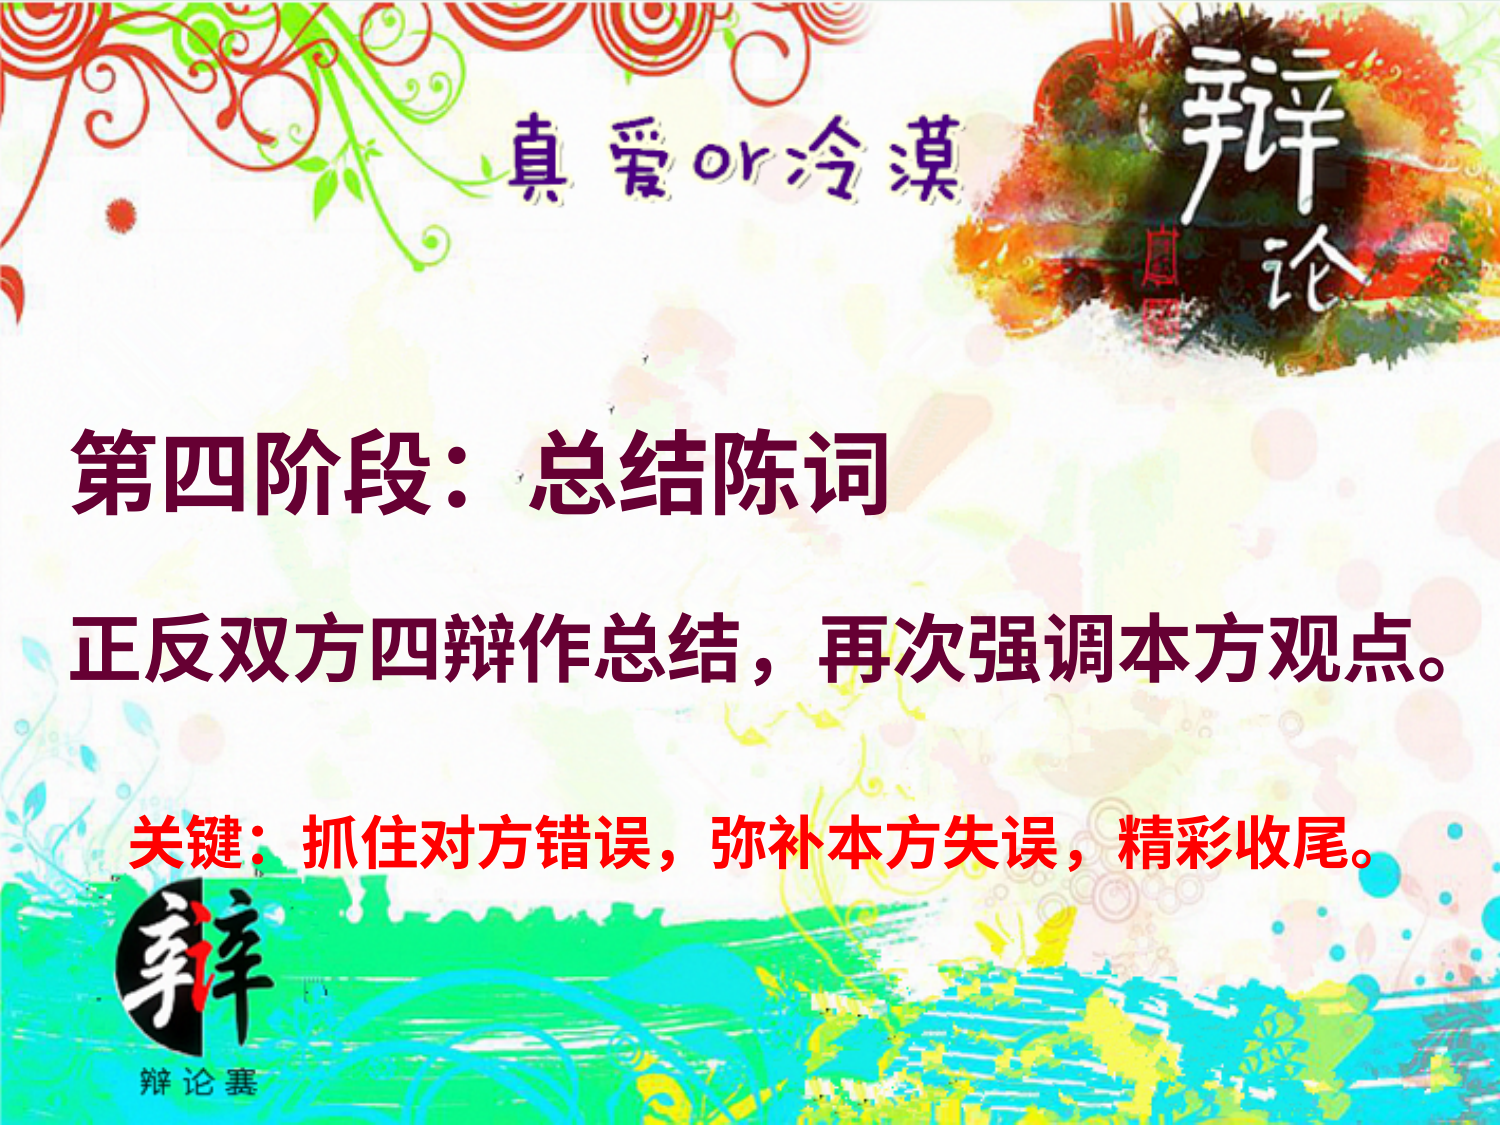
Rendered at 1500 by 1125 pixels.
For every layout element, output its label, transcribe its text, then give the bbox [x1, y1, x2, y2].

text_box 第四阶段：总结陈词 正反双方四辩作总结，再次强调本方观点。 [53, 408, 1500, 864]
picture [0, 0, 1500, 1125]
text_box 关键：抓住对方错误，弥补本方失误，精彩收尾。 [112, 798, 1436, 884]
